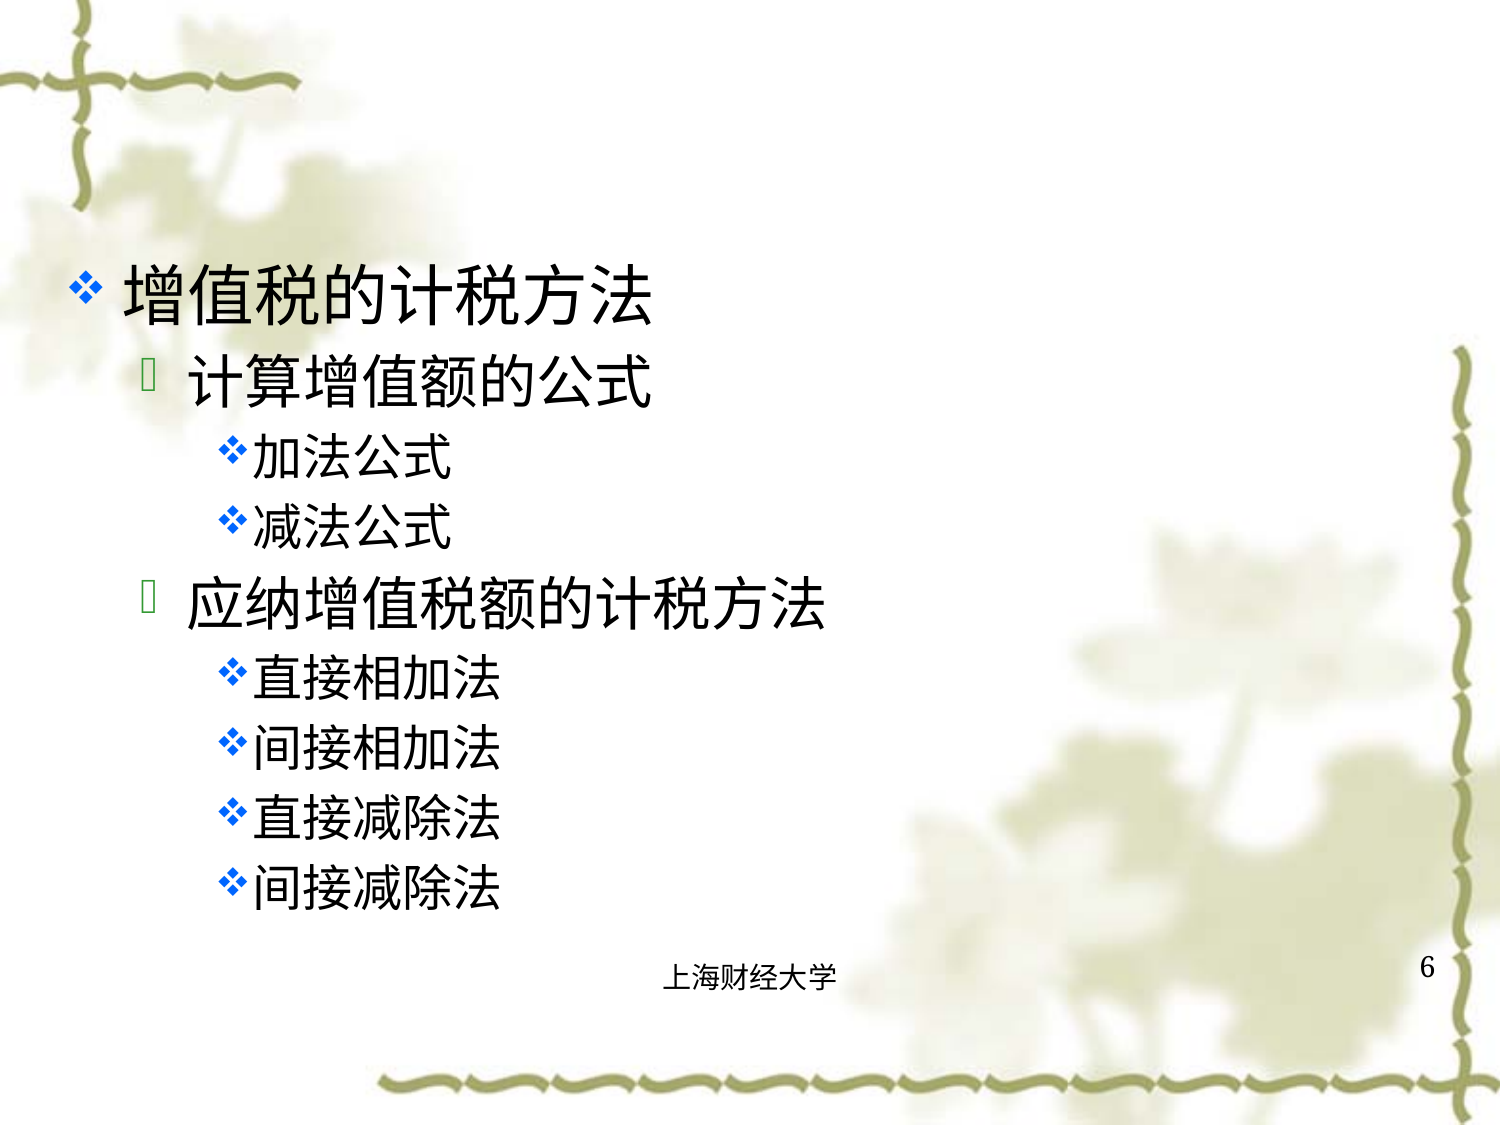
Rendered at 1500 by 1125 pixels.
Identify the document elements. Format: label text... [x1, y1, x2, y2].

list 增值税的计税方法 计算增值额的公式 加法公式 减法公式 应纳增值税额的计税方法 直接相加法 间接相加法 直接减除法 间接减除法 [49, 245, 1452, 963]
slide_number 6 [1074, 940, 1451, 1066]
footer 上海财经大学 [512, 952, 988, 1066]
picture [0, 0, 1500, 1125]
